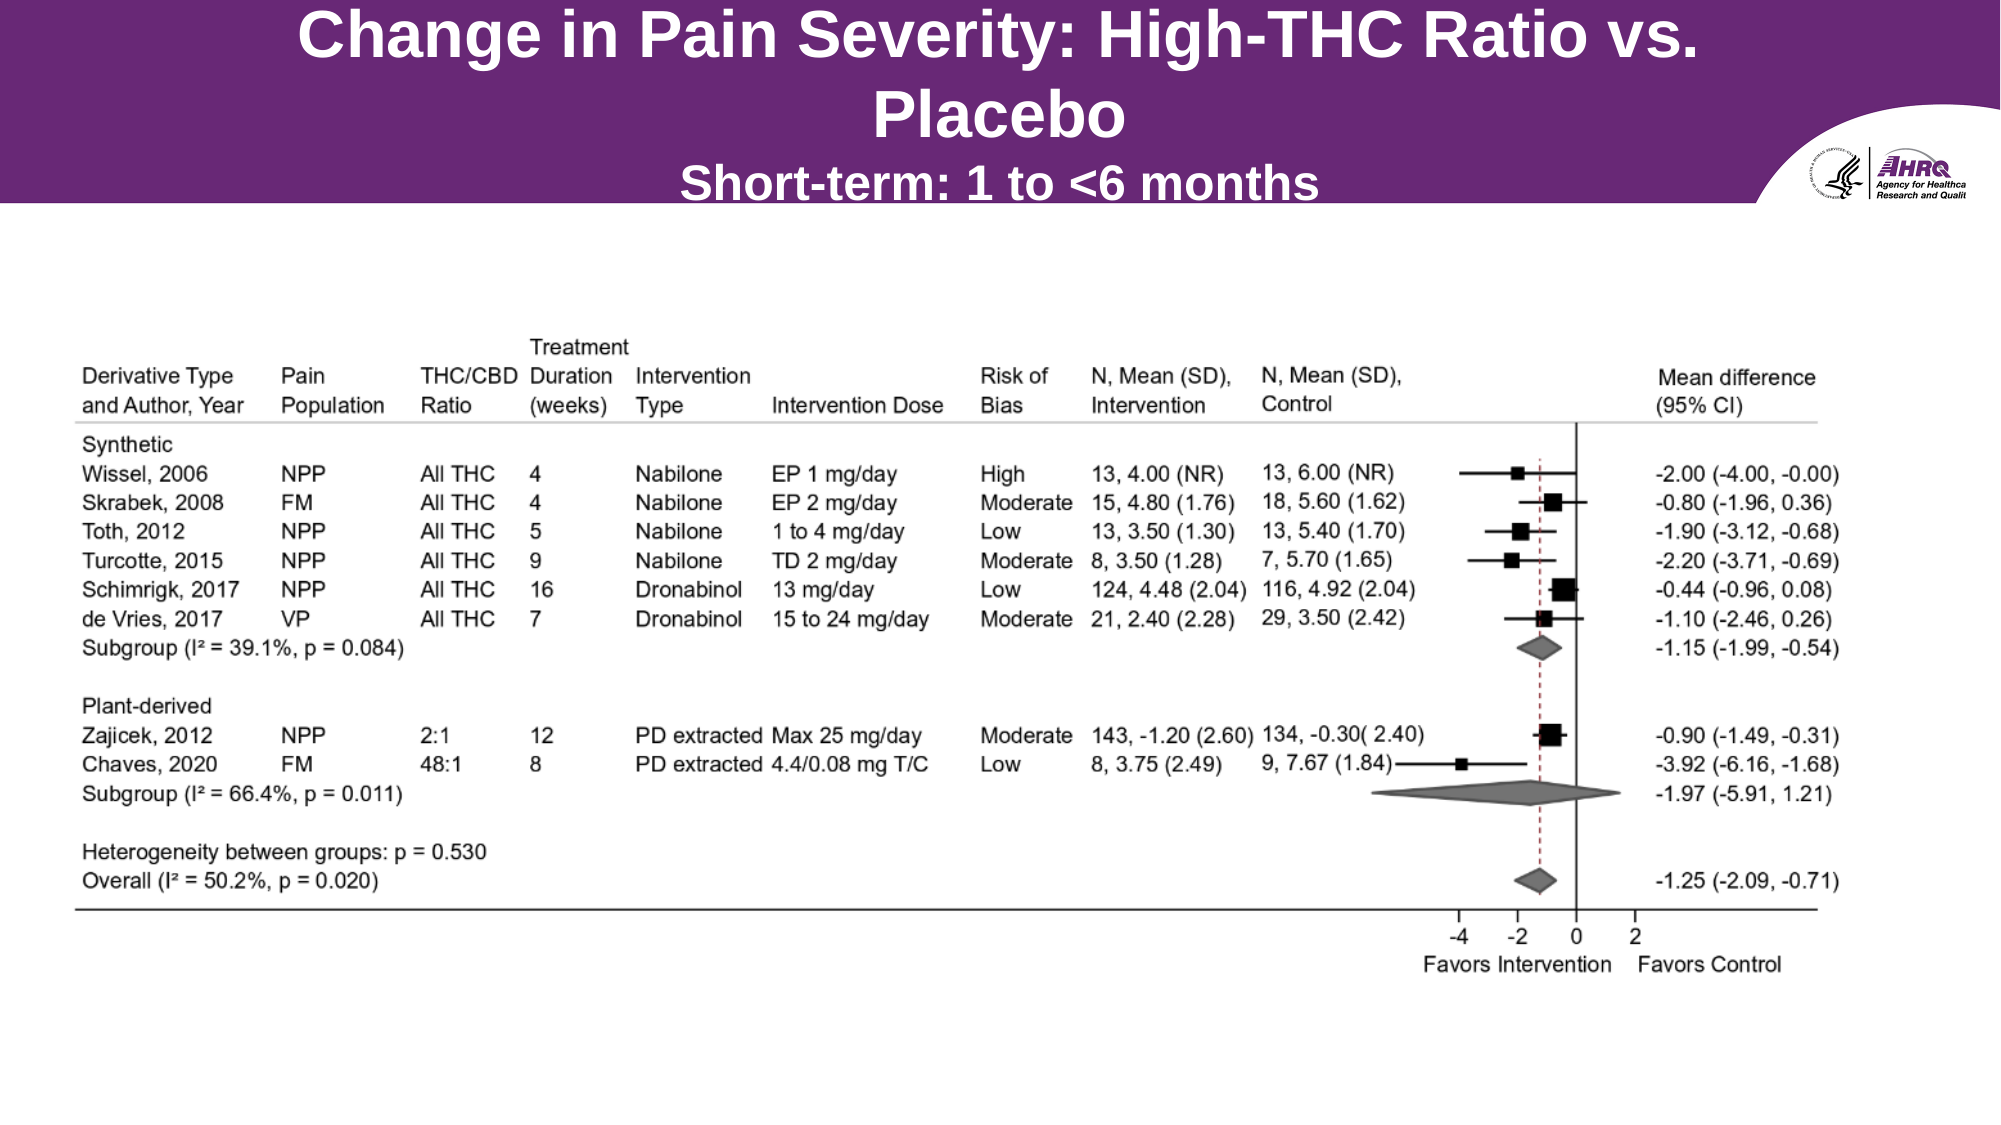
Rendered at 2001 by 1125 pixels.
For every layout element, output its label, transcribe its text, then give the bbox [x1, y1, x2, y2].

picture [0, 0, 2001, 1125]
title Change in Pain Severity: High-THC Ratio vs. Placebo Short-term: 1 to <6 months [275, 50, 1725, 152]
